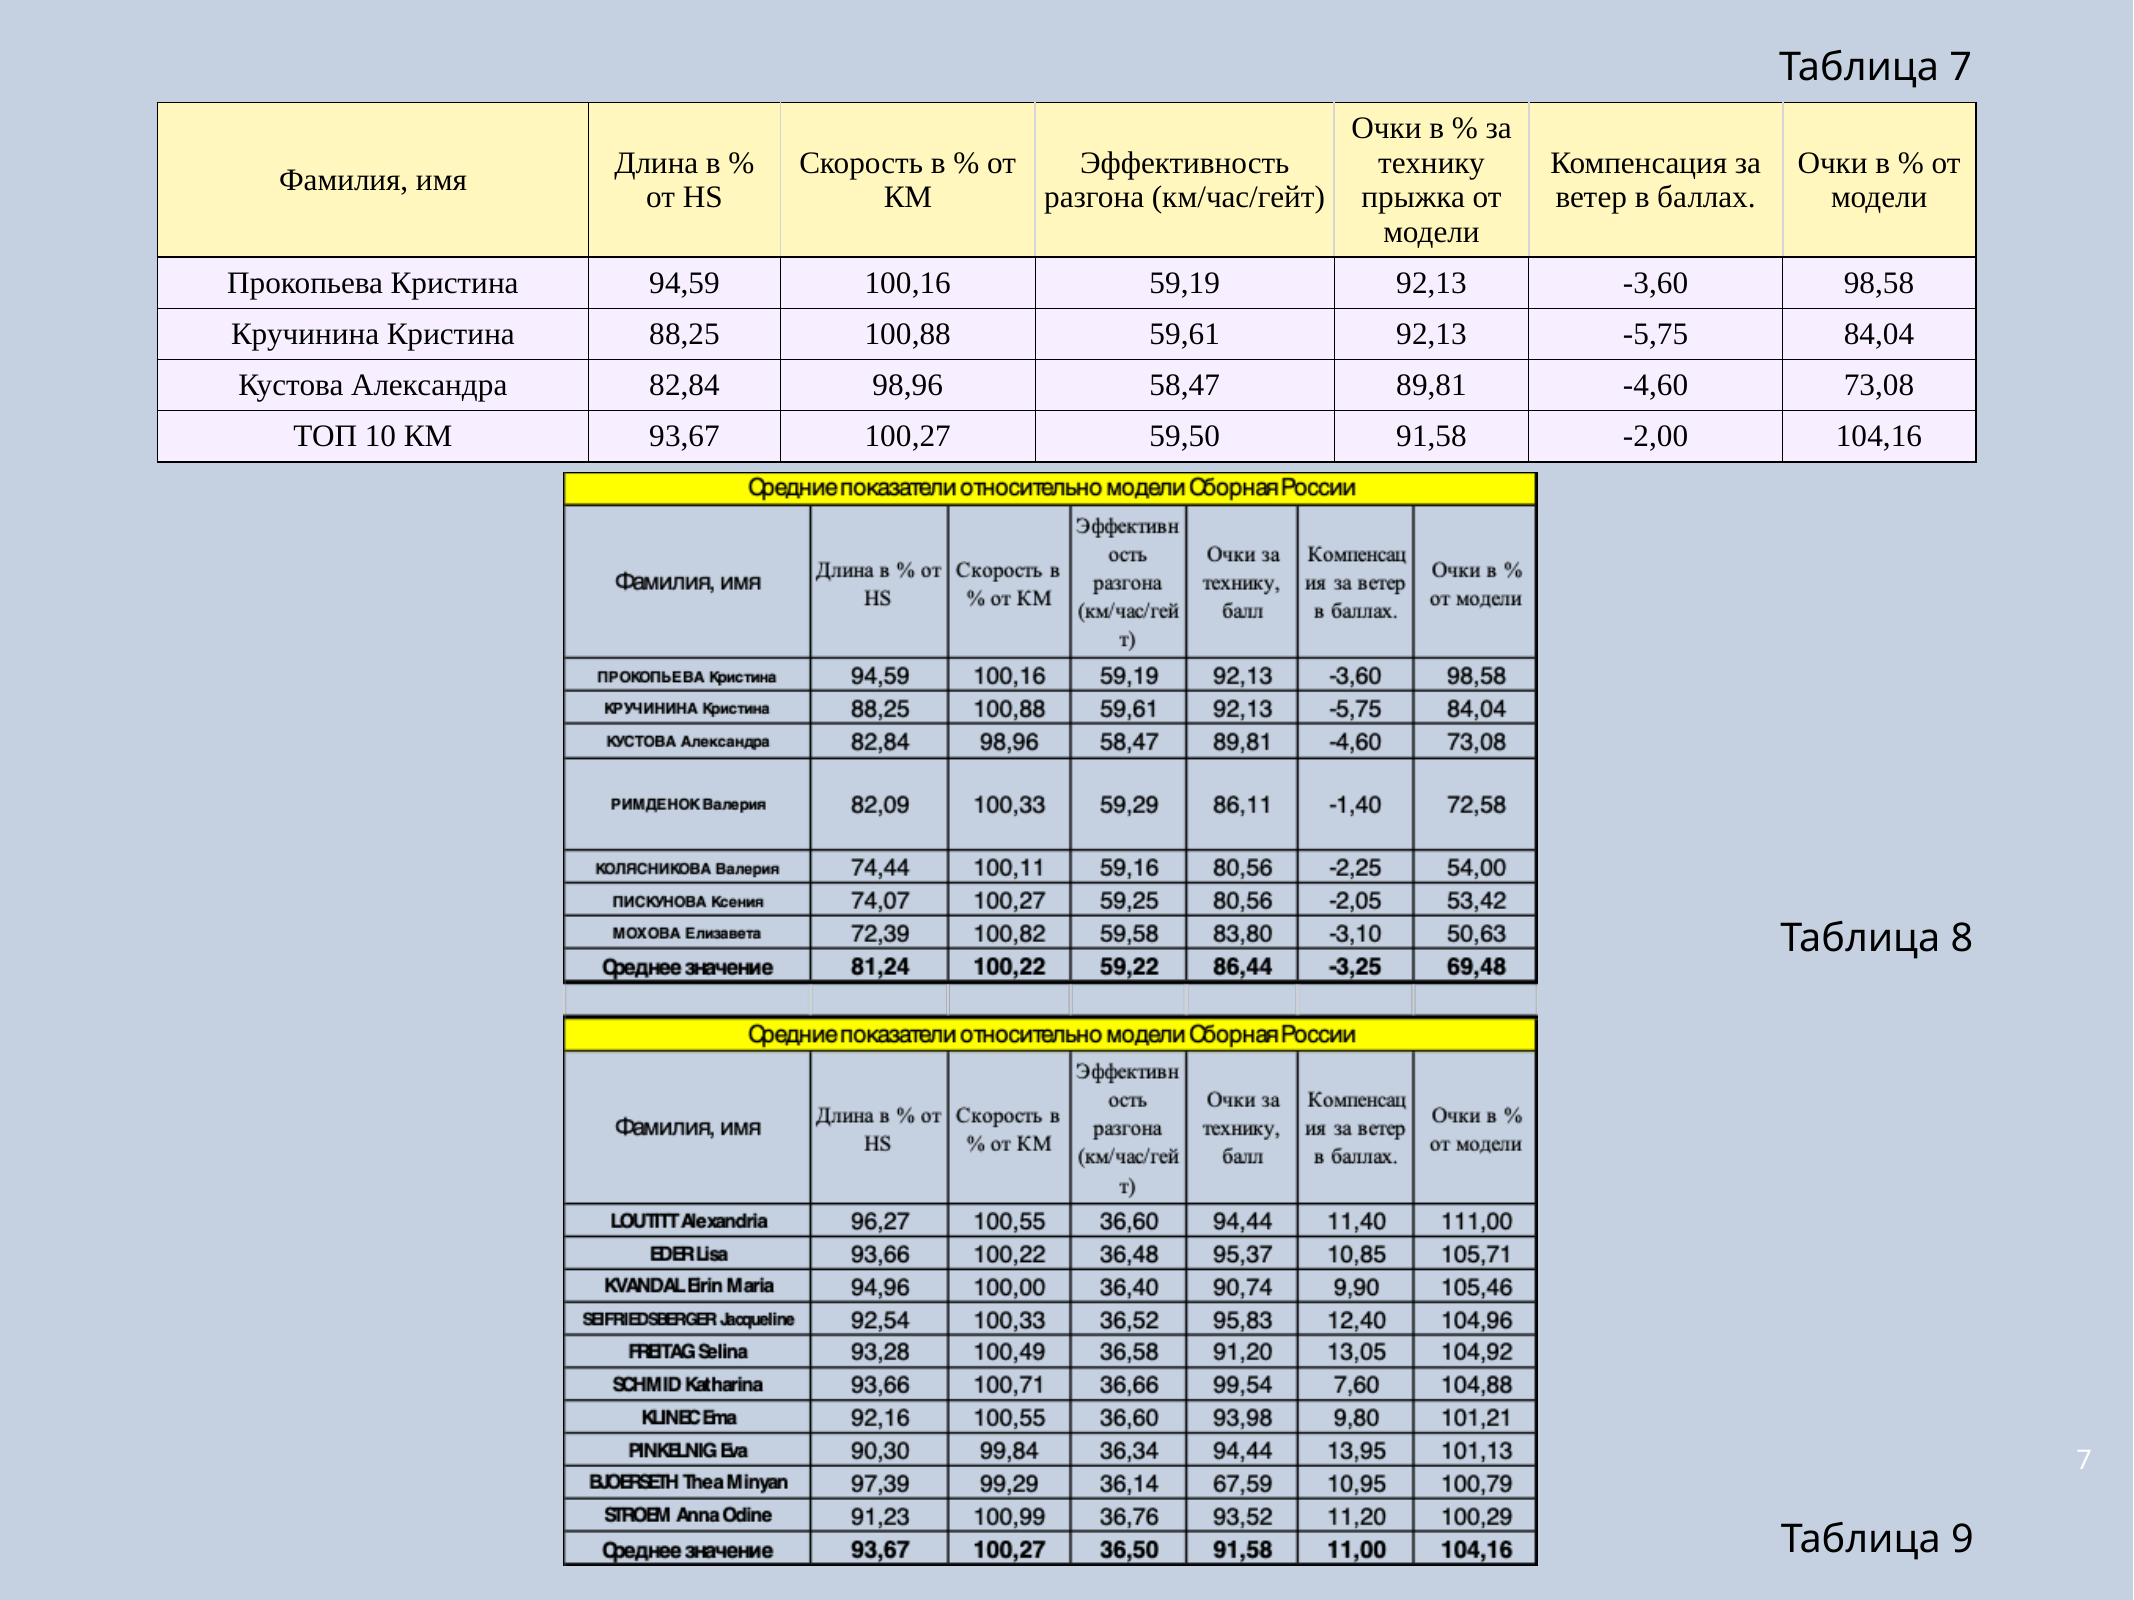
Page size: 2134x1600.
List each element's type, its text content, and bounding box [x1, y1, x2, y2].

table_cell 82,84 [589, 360, 780, 410]
table_cell 58,47 [1036, 360, 1334, 410]
table_cell 94,59 [589, 258, 780, 308]
picture [563, 472, 1538, 1567]
table_cell Кручинина Кристина [158, 309, 588, 359]
text_box Таблица 8 [1772, 903, 1982, 968]
table_cell ТОП 10 КМ [158, 411, 588, 461]
text_box Таблица 7 [1770, 32, 1981, 97]
table_cell 59,50 [1036, 411, 1334, 461]
table_cell 92,13 [1335, 258, 1528, 308]
table_cell 98,96 [781, 360, 1035, 410]
table_cell 73,08 [1783, 360, 1975, 410]
table_cell Кустова Александра [158, 360, 588, 410]
table_cell 59,19 [1036, 258, 1334, 308]
table_header Скорость в % от КМ [781, 103, 1034, 256]
table_header Длина в % от HS [589, 103, 780, 256]
text_box Таблица 9 [1772, 1504, 1983, 1569]
table_header Очки в % от модели [1784, 103, 1975, 256]
table_header Фамилия, имя [158, 103, 588, 256]
table_cell 100,27 [781, 411, 1035, 461]
table_cell -4,60 [1529, 360, 1782, 410]
table_cell 91,58 [1335, 411, 1528, 461]
table_cell -3,60 [1529, 258, 1782, 308]
table_cell -2,00 [1529, 411, 1782, 461]
table_header Очки в % за технику прыжка от модели [1335, 103, 1528, 256]
table_header Эффективность разгона (км/час/гейт) [1036, 103, 1333, 256]
table_cell 93,67 [589, 411, 780, 461]
table_cell 104,16 [1783, 411, 1975, 461]
table_cell 100,88 [781, 309, 1035, 359]
table_cell 84,04 [1783, 309, 1975, 359]
table_cell -5,75 [1529, 309, 1782, 359]
table_cell 89,81 [1335, 360, 1528, 410]
table_cell 59,61 [1036, 309, 1334, 359]
table_cell 88,25 [589, 309, 780, 359]
table_cell Прокопьева Кристина [158, 258, 588, 308]
slide_number 7 [2067, 1435, 2101, 1488]
table_cell 98,58 [1783, 258, 1975, 308]
table_header Компенсация за ветер в баллах. [1530, 103, 1782, 256]
table_cell 100,16 [781, 258, 1035, 308]
table_cell 92,13 [1335, 309, 1528, 359]
